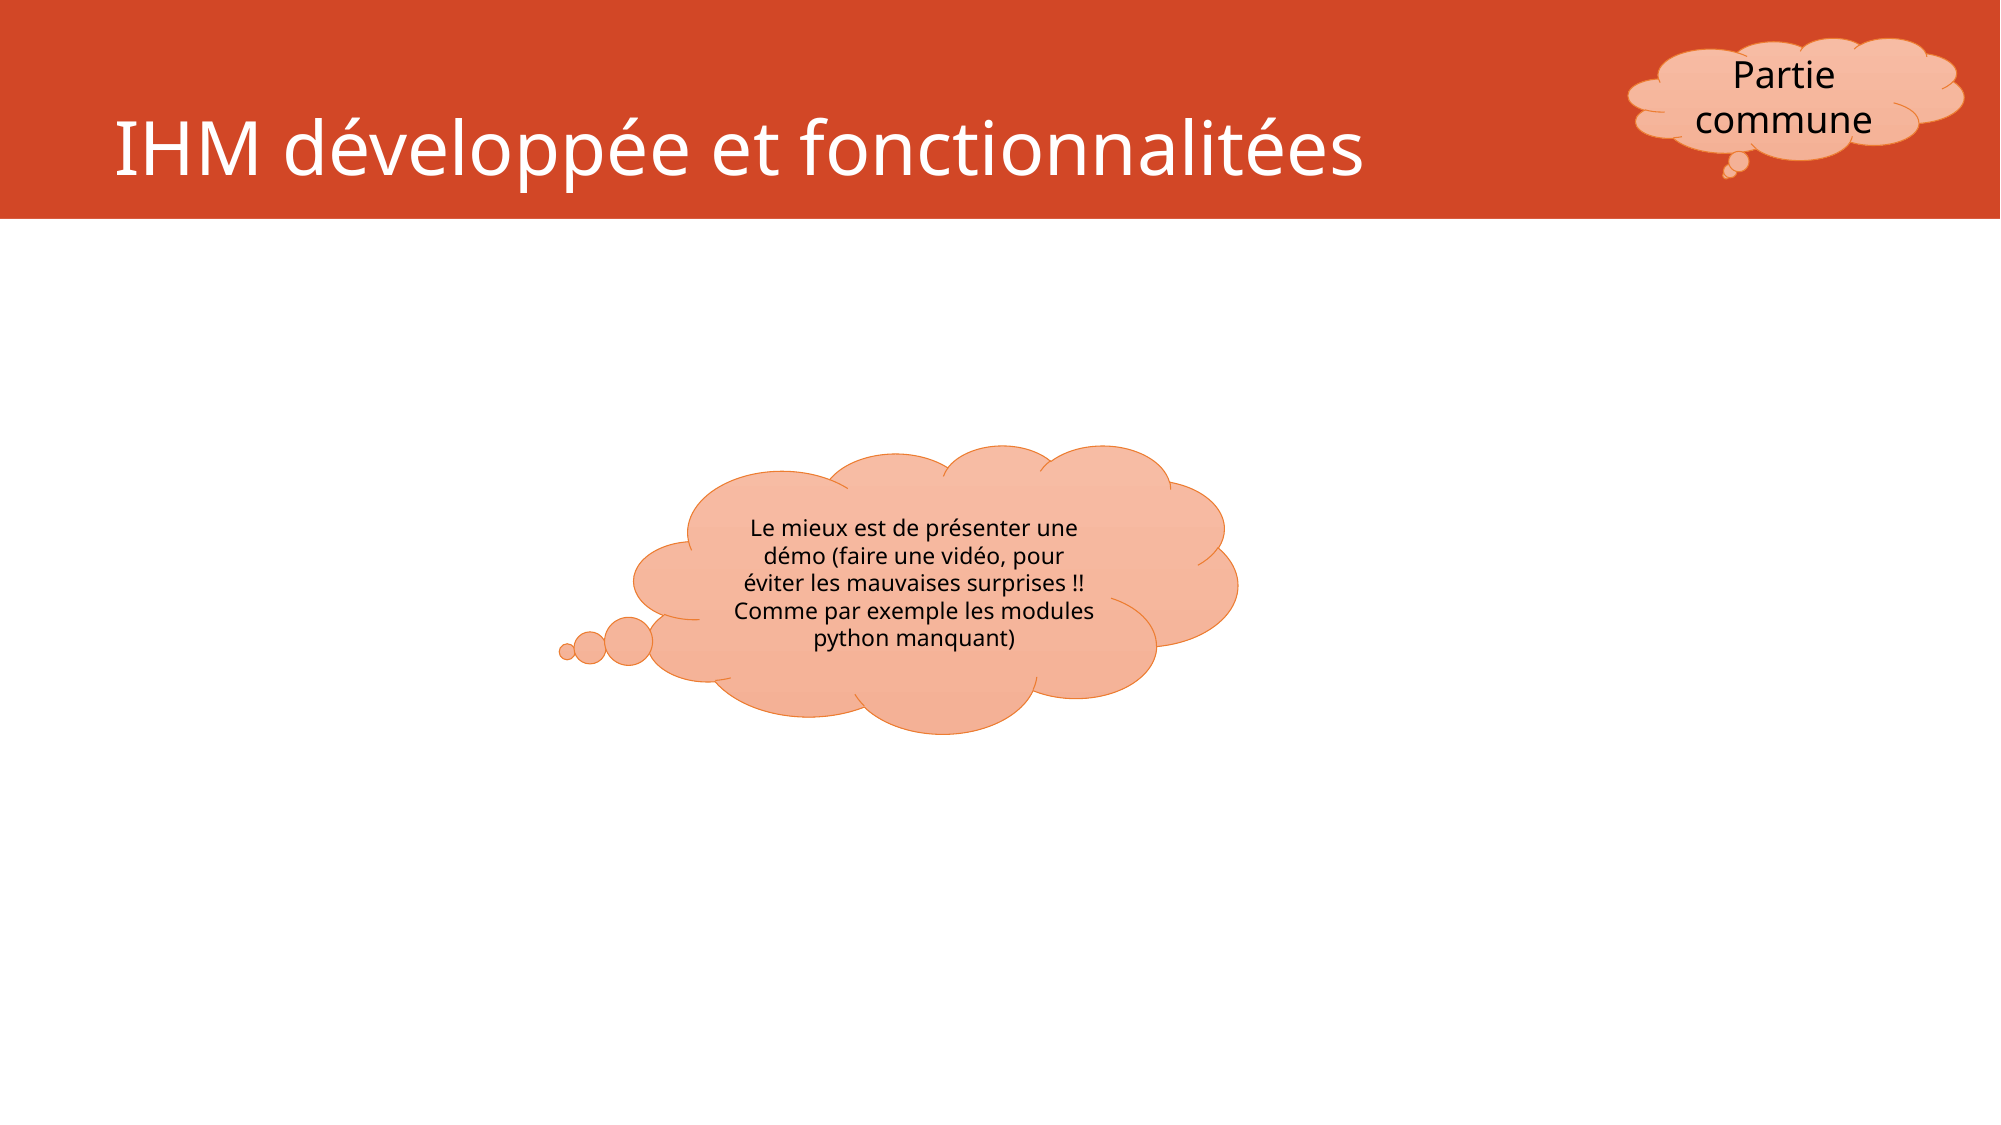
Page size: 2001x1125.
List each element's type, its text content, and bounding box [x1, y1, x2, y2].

text_box Le mieux est de présenter une démo (faire une vidéo, pour éviter les mauvaises surprises !! Comme par exemple les modules python manquant) [558, 445, 1239, 735]
text_box Partie commune [1627, 37, 1965, 180]
title IHM développée et fonctionnalitées [99, 0, 1863, 199]
